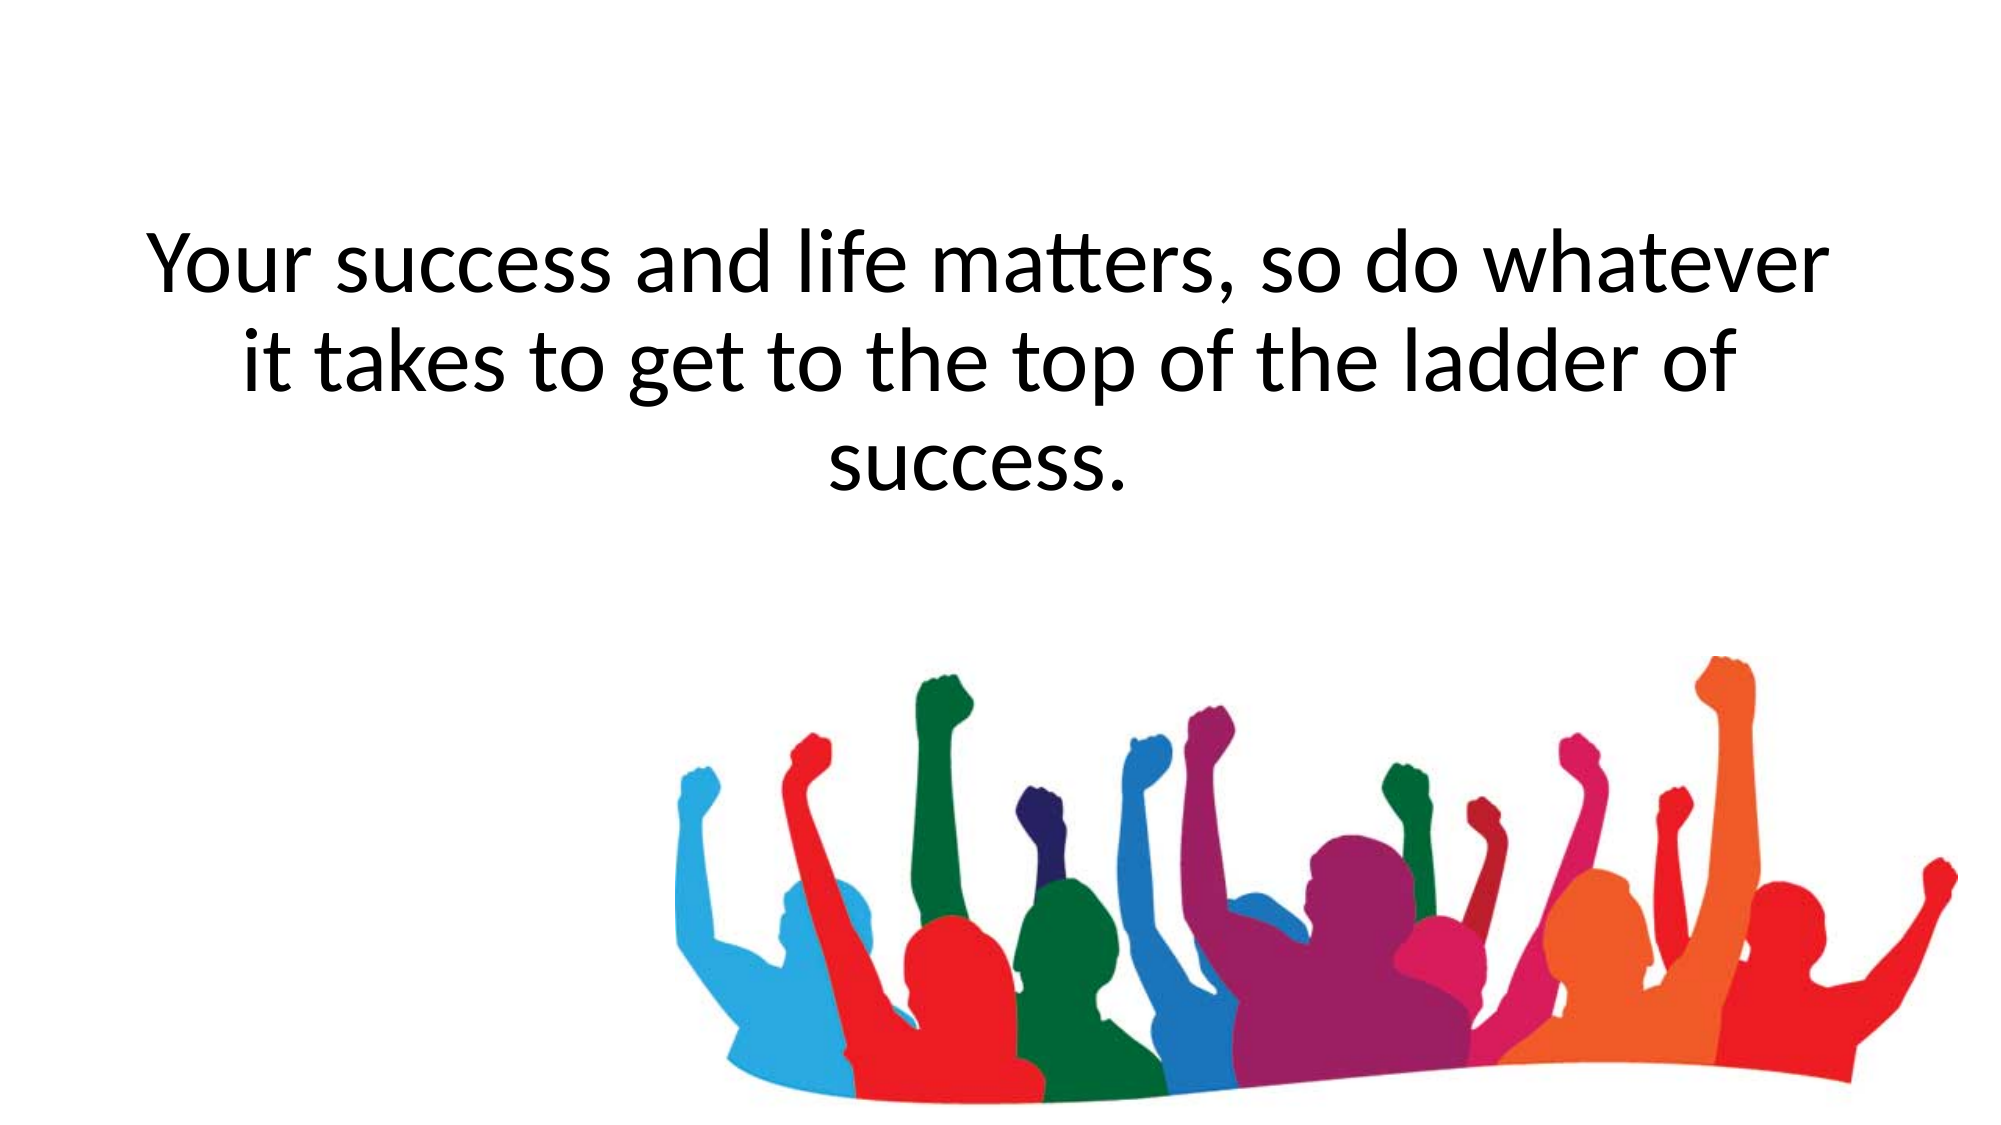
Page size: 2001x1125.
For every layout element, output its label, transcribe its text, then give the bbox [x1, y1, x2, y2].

picture [675, 656, 1958, 1125]
list Your success and life matters, so do whatever it takes to get to the top of the ladder of success. [127, 86, 1852, 657]
